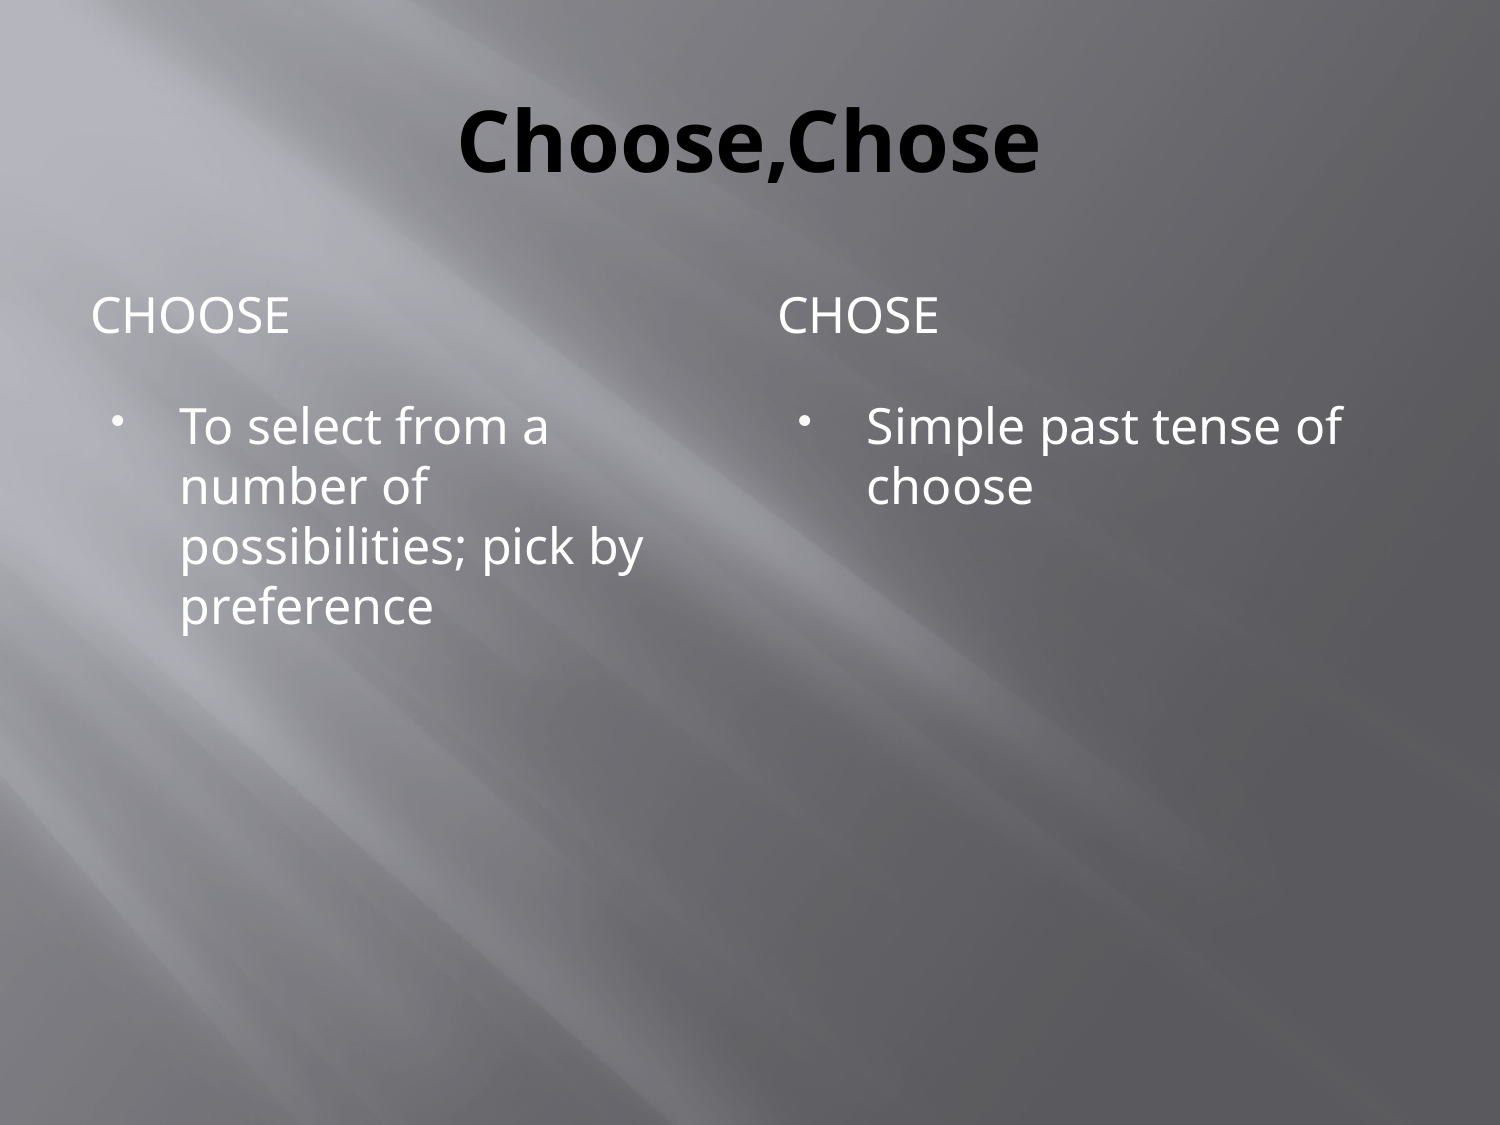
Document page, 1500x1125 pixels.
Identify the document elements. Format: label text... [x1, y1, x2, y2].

list To select from a number of possibilities; pick by preference [74, 387, 738, 1006]
title Choose,Chose [75, 44, 1425, 233]
list Simple past tense of choose [761, 387, 1426, 1006]
list chose [761, 251, 1426, 376]
list Choose [74, 251, 738, 376]
